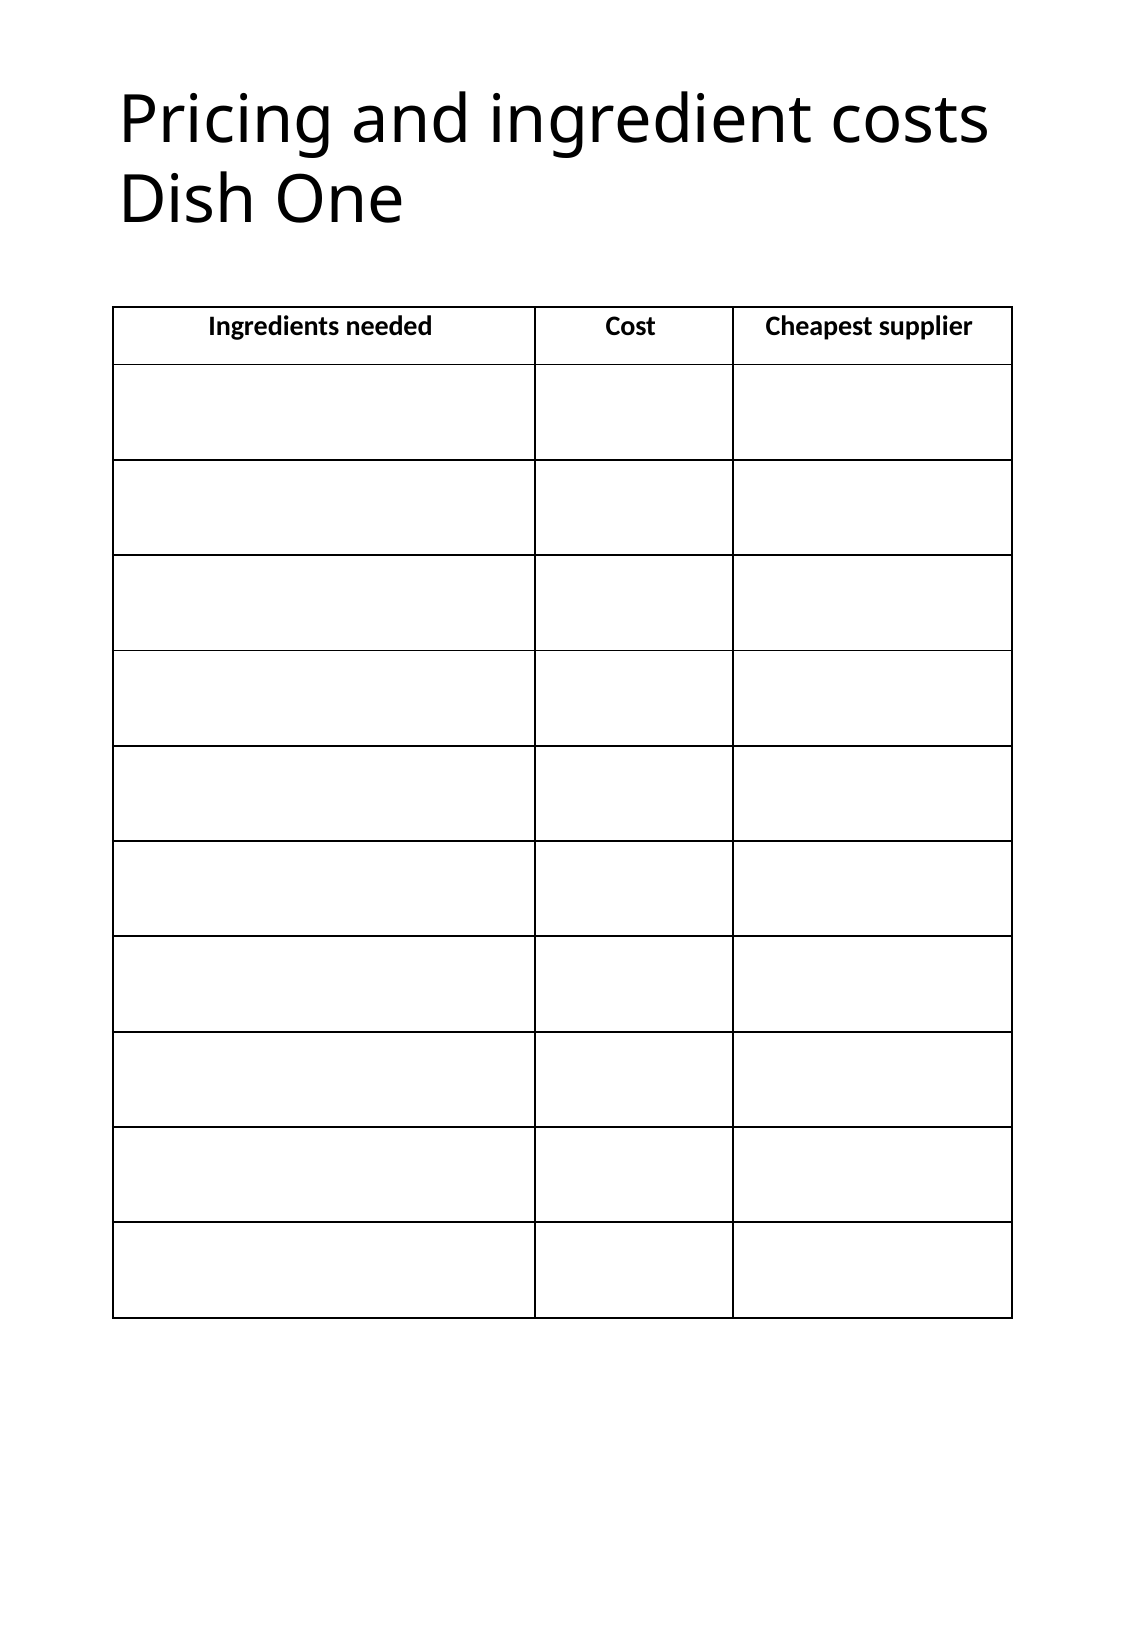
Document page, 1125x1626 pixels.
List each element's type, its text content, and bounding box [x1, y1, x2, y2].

table_cell [734, 1223, 1011, 1317]
table_cell [114, 651, 534, 745]
table_cell [734, 365, 1011, 459]
table_cell [114, 1223, 534, 1317]
table_cell [734, 842, 1011, 935]
table_header Cheapest supplier [734, 308, 1011, 364]
table_cell [114, 1033, 534, 1126]
table_cell [734, 937, 1011, 1031]
table_cell [114, 747, 534, 840]
table_cell [536, 747, 732, 840]
table_cell [734, 1033, 1011, 1126]
table_cell [536, 937, 732, 1031]
table_cell [536, 1033, 732, 1126]
table_cell [114, 461, 534, 554]
table_cell [536, 1223, 732, 1317]
table_cell [734, 1128, 1011, 1221]
table_cell [536, 461, 732, 554]
table_cell [536, 556, 732, 650]
table_header Ingredients needed [114, 308, 534, 364]
table_cell [536, 842, 732, 935]
table_cell [114, 842, 534, 935]
table_header Cost [536, 308, 732, 364]
table_cell [734, 461, 1011, 554]
text_box Pricing and ingredient costs Dish One [103, 68, 1125, 243]
table_cell [536, 651, 732, 745]
table_cell [734, 651, 1011, 745]
table_cell [734, 556, 1011, 650]
table_cell [114, 1128, 534, 1221]
table_cell [536, 365, 732, 459]
table_cell [536, 1128, 732, 1221]
table_cell [114, 556, 534, 650]
table_cell [114, 365, 534, 459]
table_cell [734, 747, 1011, 840]
table_cell [114, 937, 534, 1031]
